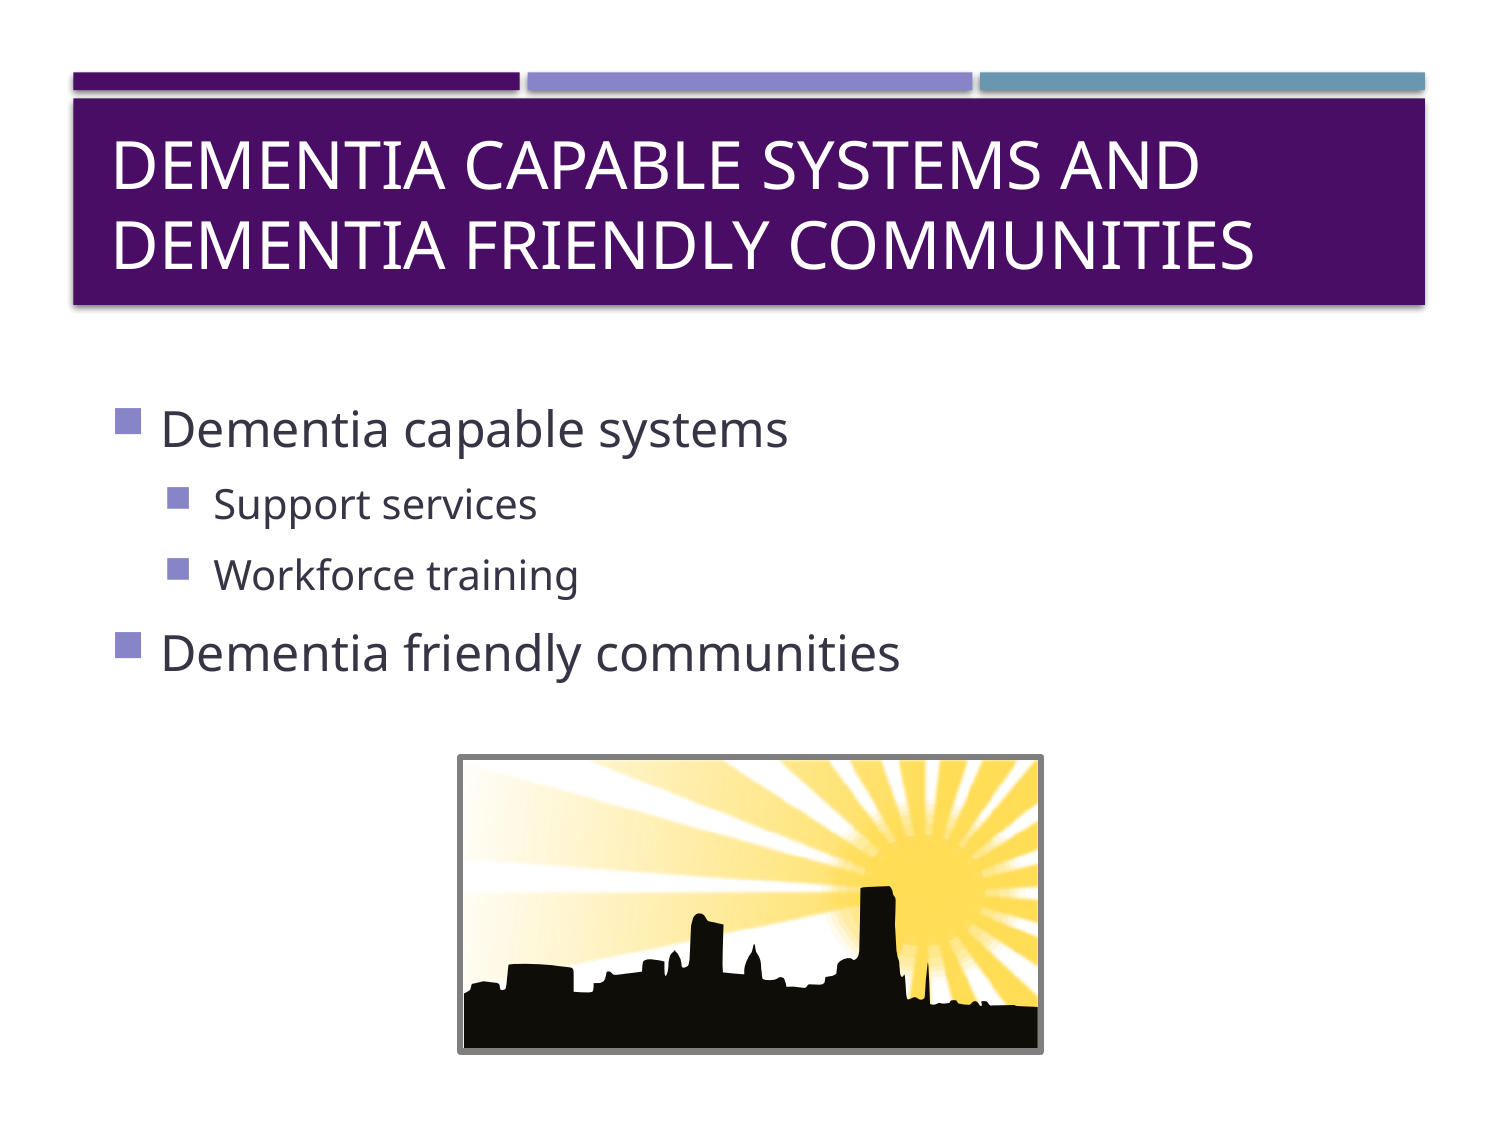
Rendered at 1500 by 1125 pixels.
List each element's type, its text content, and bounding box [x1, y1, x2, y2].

list Dementia capable systems Support services Workforce training Dementia friendly communities [95, 365, 1406, 962]
title Dementia Capable Systems and dementia friendly communities [95, 112, 1406, 291]
picture [462, 759, 1039, 1049]
